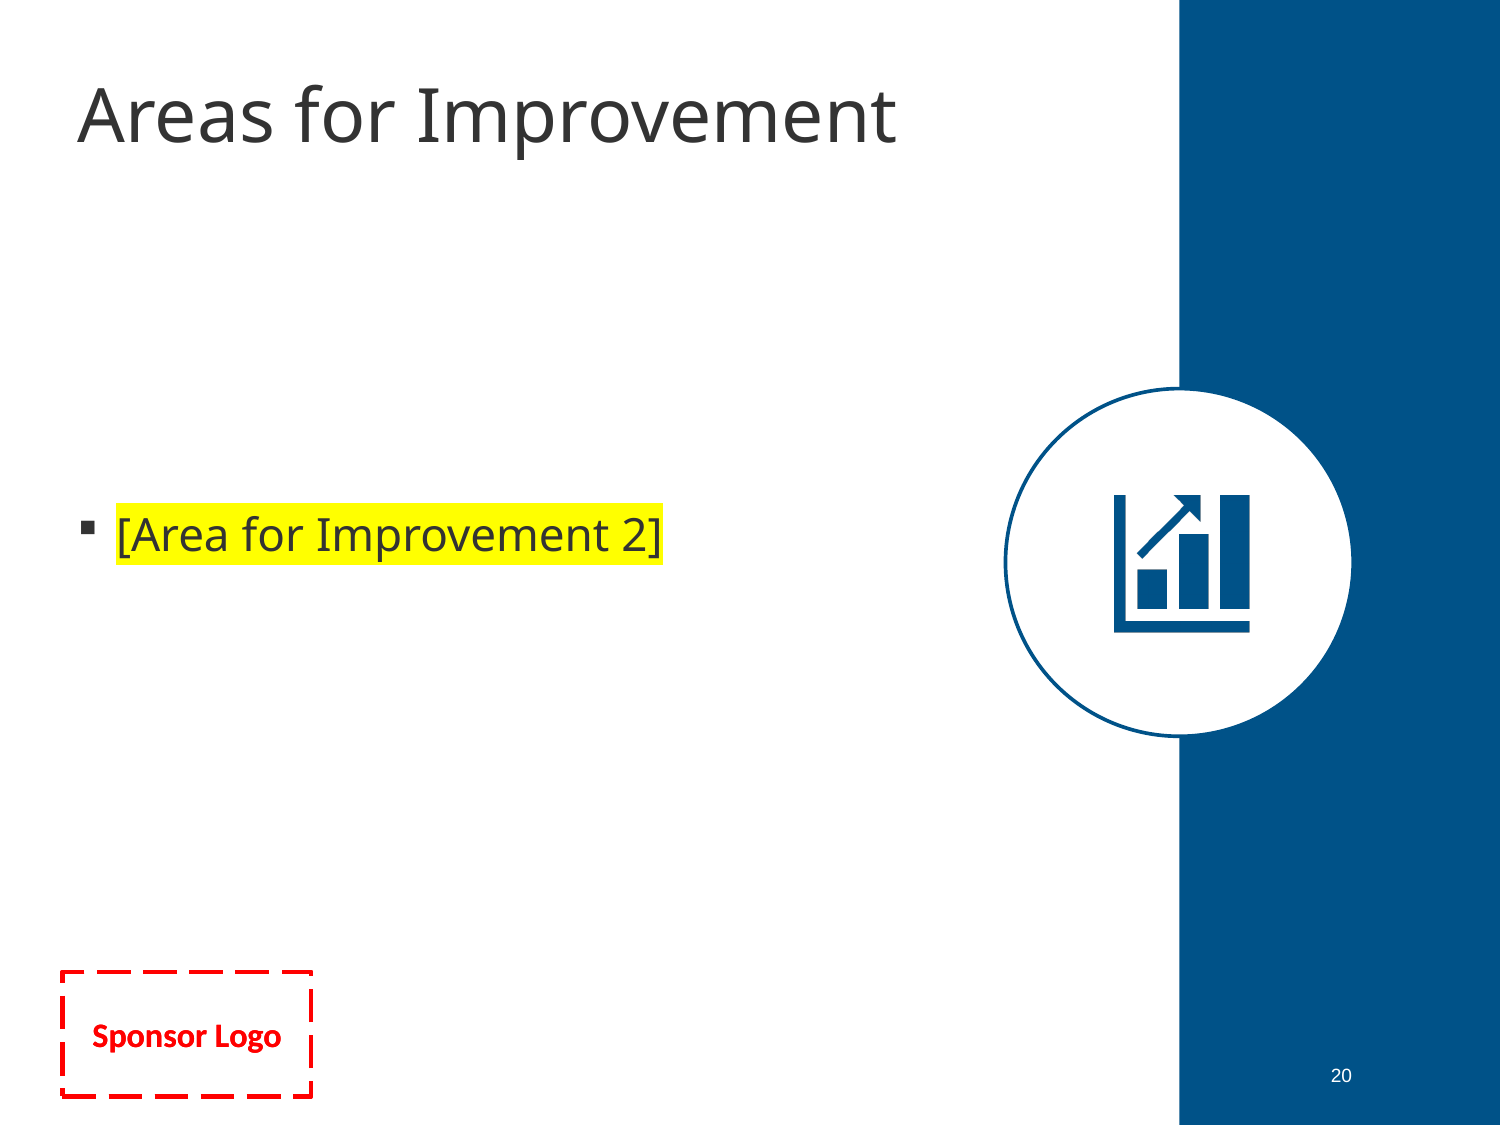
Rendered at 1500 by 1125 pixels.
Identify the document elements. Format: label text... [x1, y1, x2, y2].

title Areas for Improvement [62, 31, 982, 195]
text_box [1177, 0, 1500, 1125]
list [Area for Improvement 2] [62, 271, 1013, 796]
text_box [1003, 386, 1356, 739]
picture [1086, 469, 1275, 658]
slide_number 20 [1242, 1052, 1368, 1098]
